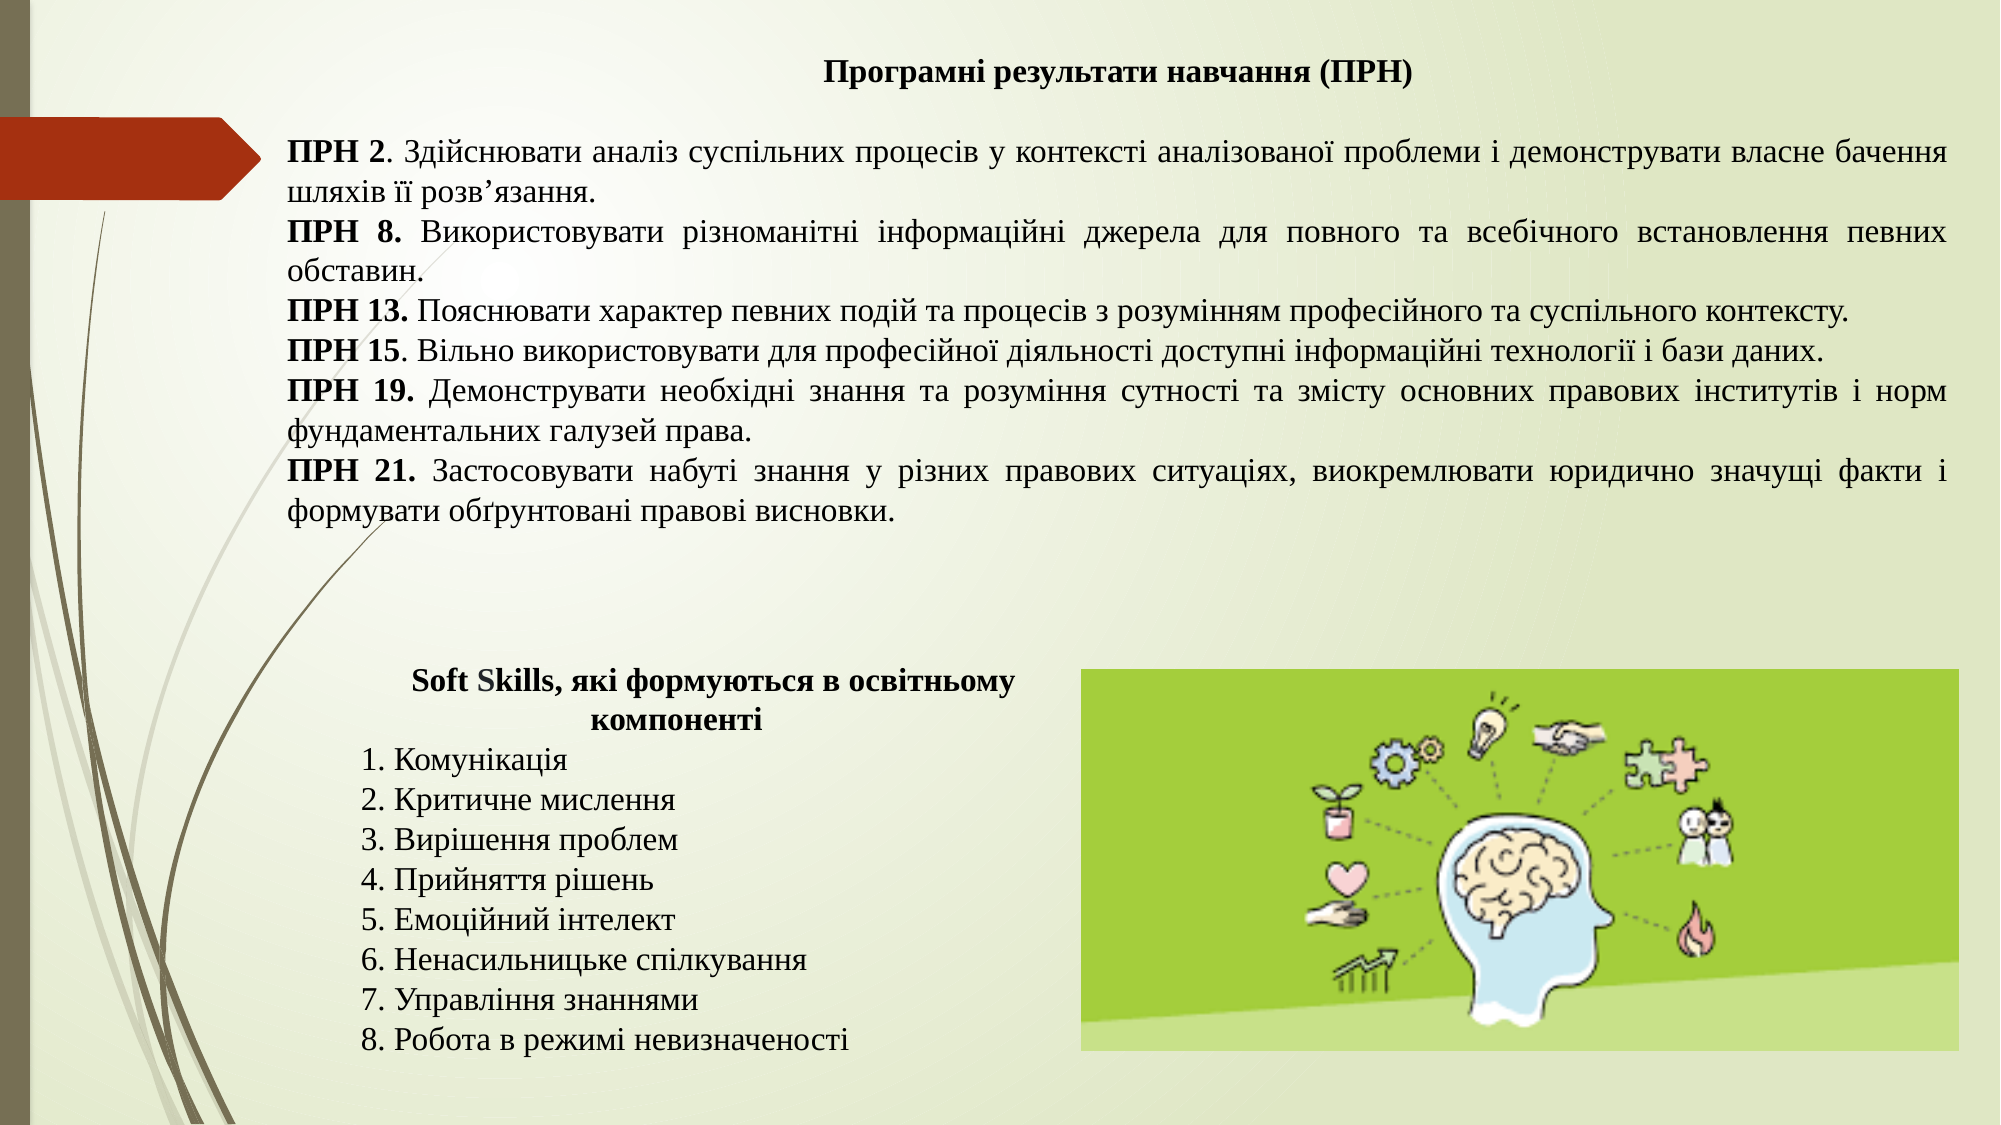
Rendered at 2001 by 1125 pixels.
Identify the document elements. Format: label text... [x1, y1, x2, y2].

picture [1081, 668, 1959, 1051]
text_box Програмні результати навчання (ПРН) ПРН 2. Здійснювати аналіз суспільних процесів у контексті аналізованої проблеми і демонструвати власне бачення шляхів її розв’язання. ПРН 8. Використовувати різноманітні інформаційні джерела для повного та всебічного встановлення певних обставин. ПРН 13. Пояснювати характер певних подій та процесів з розумінням професійного та суспільного контексту. ПРН 15. Вільно використовувати для професійної діяльності доступні інформаційні технології і бази даних. ПРН 19. Демонструвати необхідні знання та розуміння сутності та змісту основних правових інститутів і норм фундаментальних галузей права. ПРН 21. Застосовувати набуті знання у різних правових ситуаціях, виокремлювати юридично значущі факти і формувати обґрунтовані правові висновки. [272, 41, 1965, 536]
text_box Soft Skills, які формуються в освітньому компоненті 1. Комунікація 2. Критичне мислення 3. Вирішення проблем 4. Прийняття рішень 5. Емоційний інтелект 6. Ненасильницьке спілкування 7. Управління знаннями 8. Робота в режимі невизначеності [272, 650, 1082, 1065]
